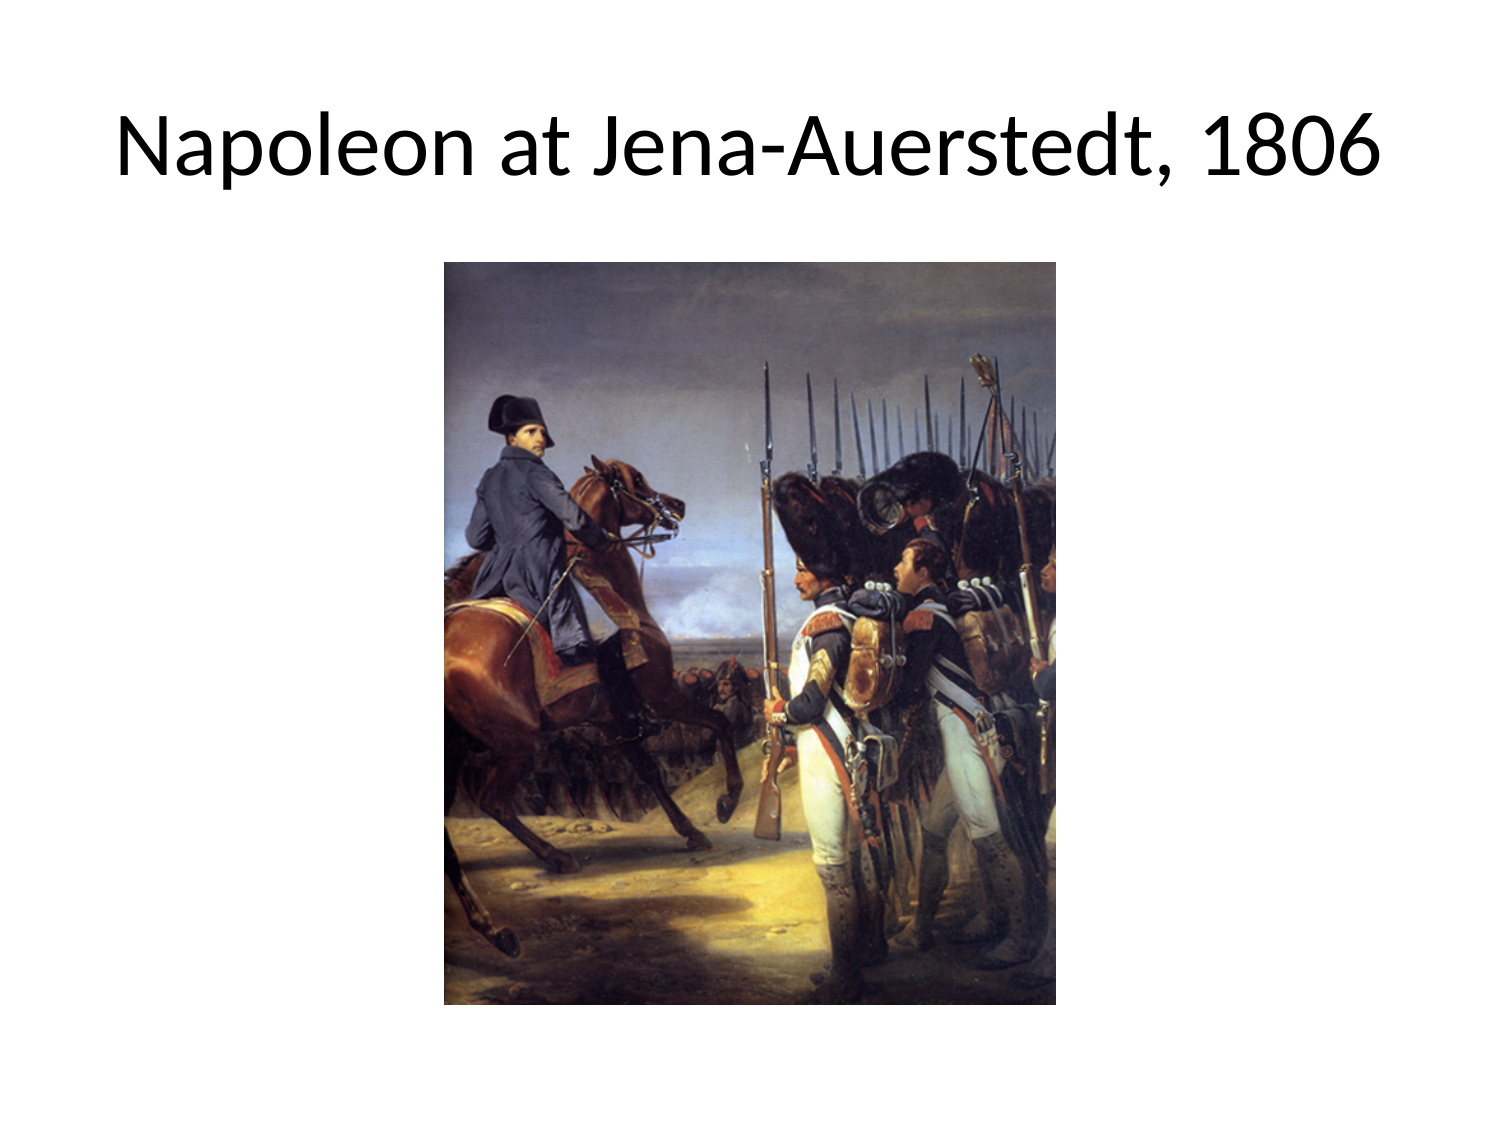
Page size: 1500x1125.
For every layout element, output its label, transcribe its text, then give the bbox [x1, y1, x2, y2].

title Napoleon at Jena-Auerstedt, 1806 [75, 45, 1425, 233]
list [74, 262, 1426, 1006]
